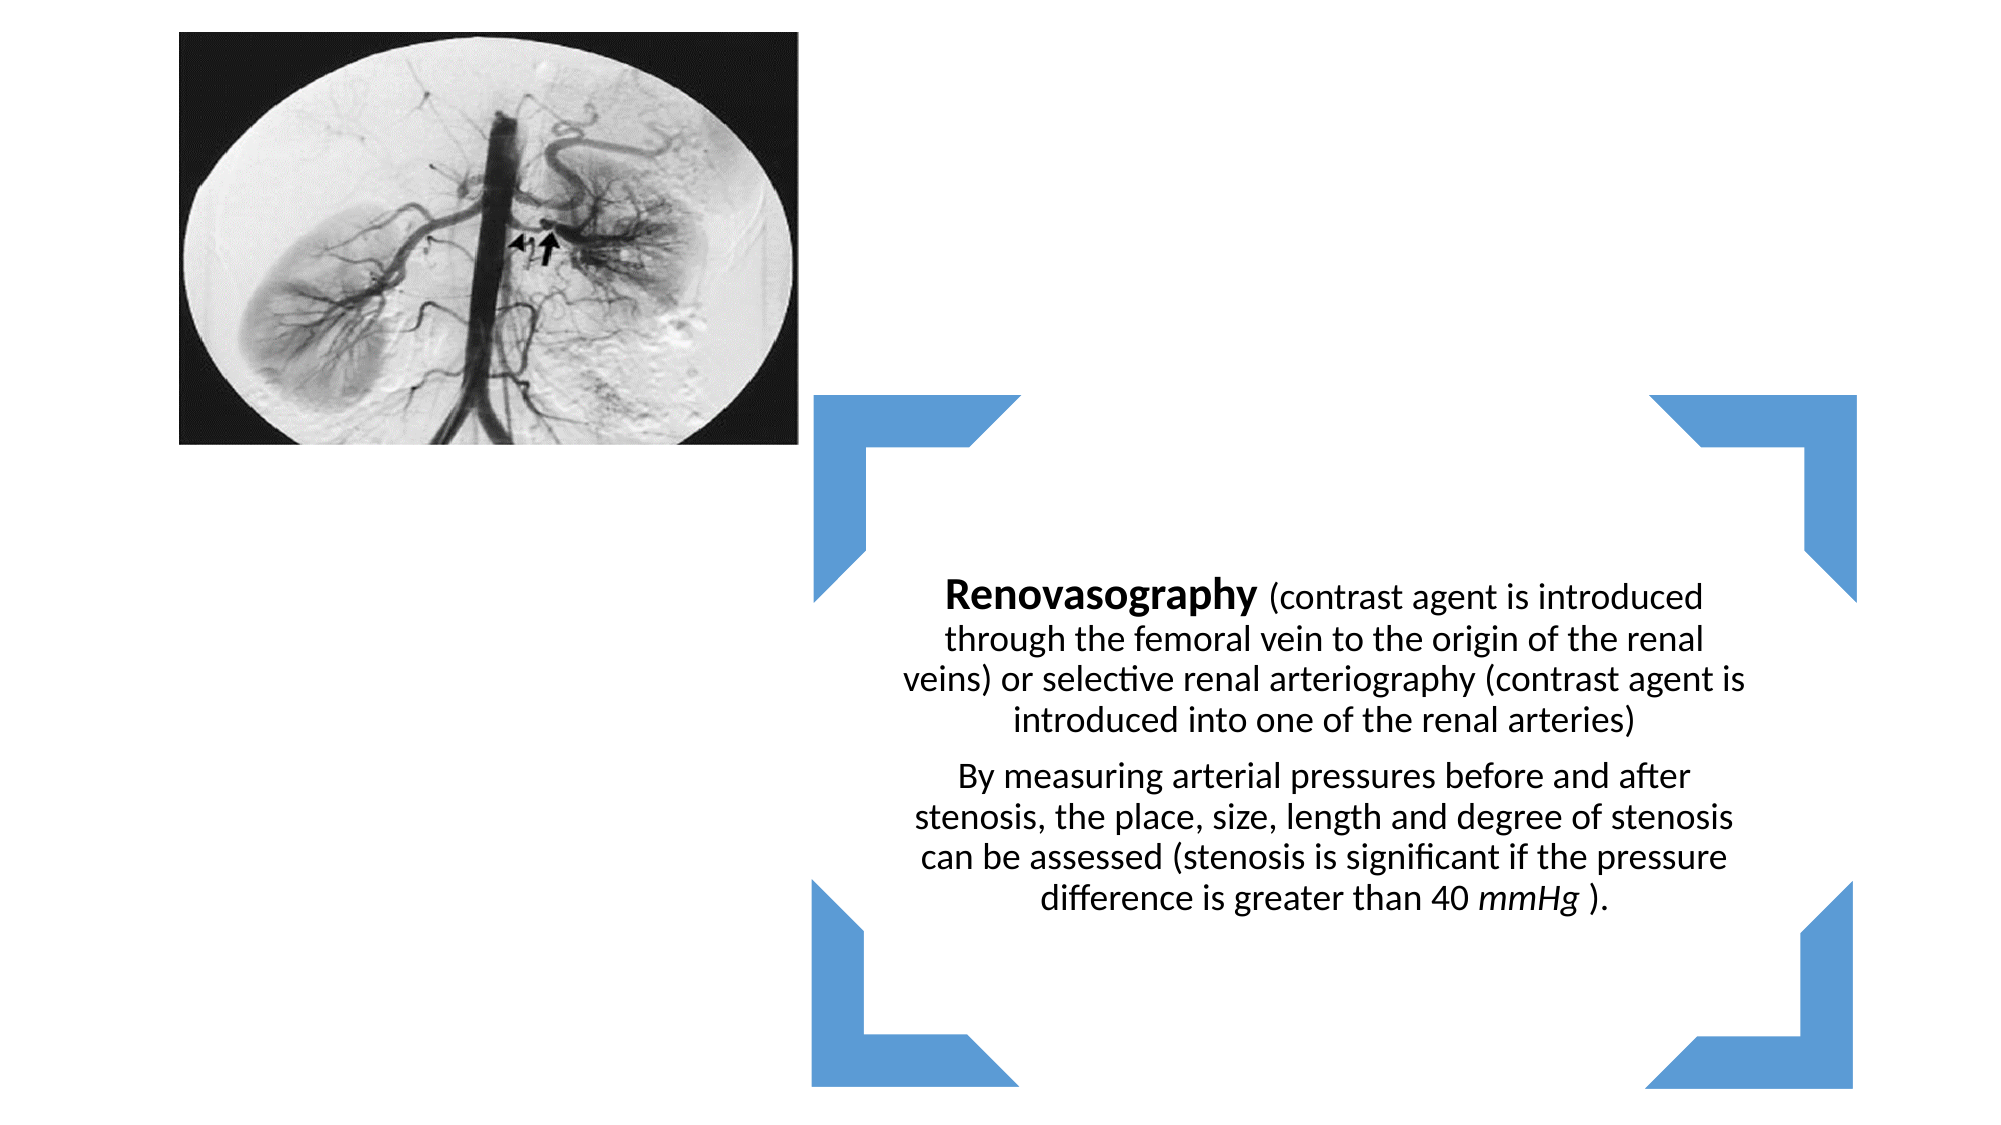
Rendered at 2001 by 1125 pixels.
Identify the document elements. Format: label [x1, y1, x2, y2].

list [106, 30, 1863, 1094]
